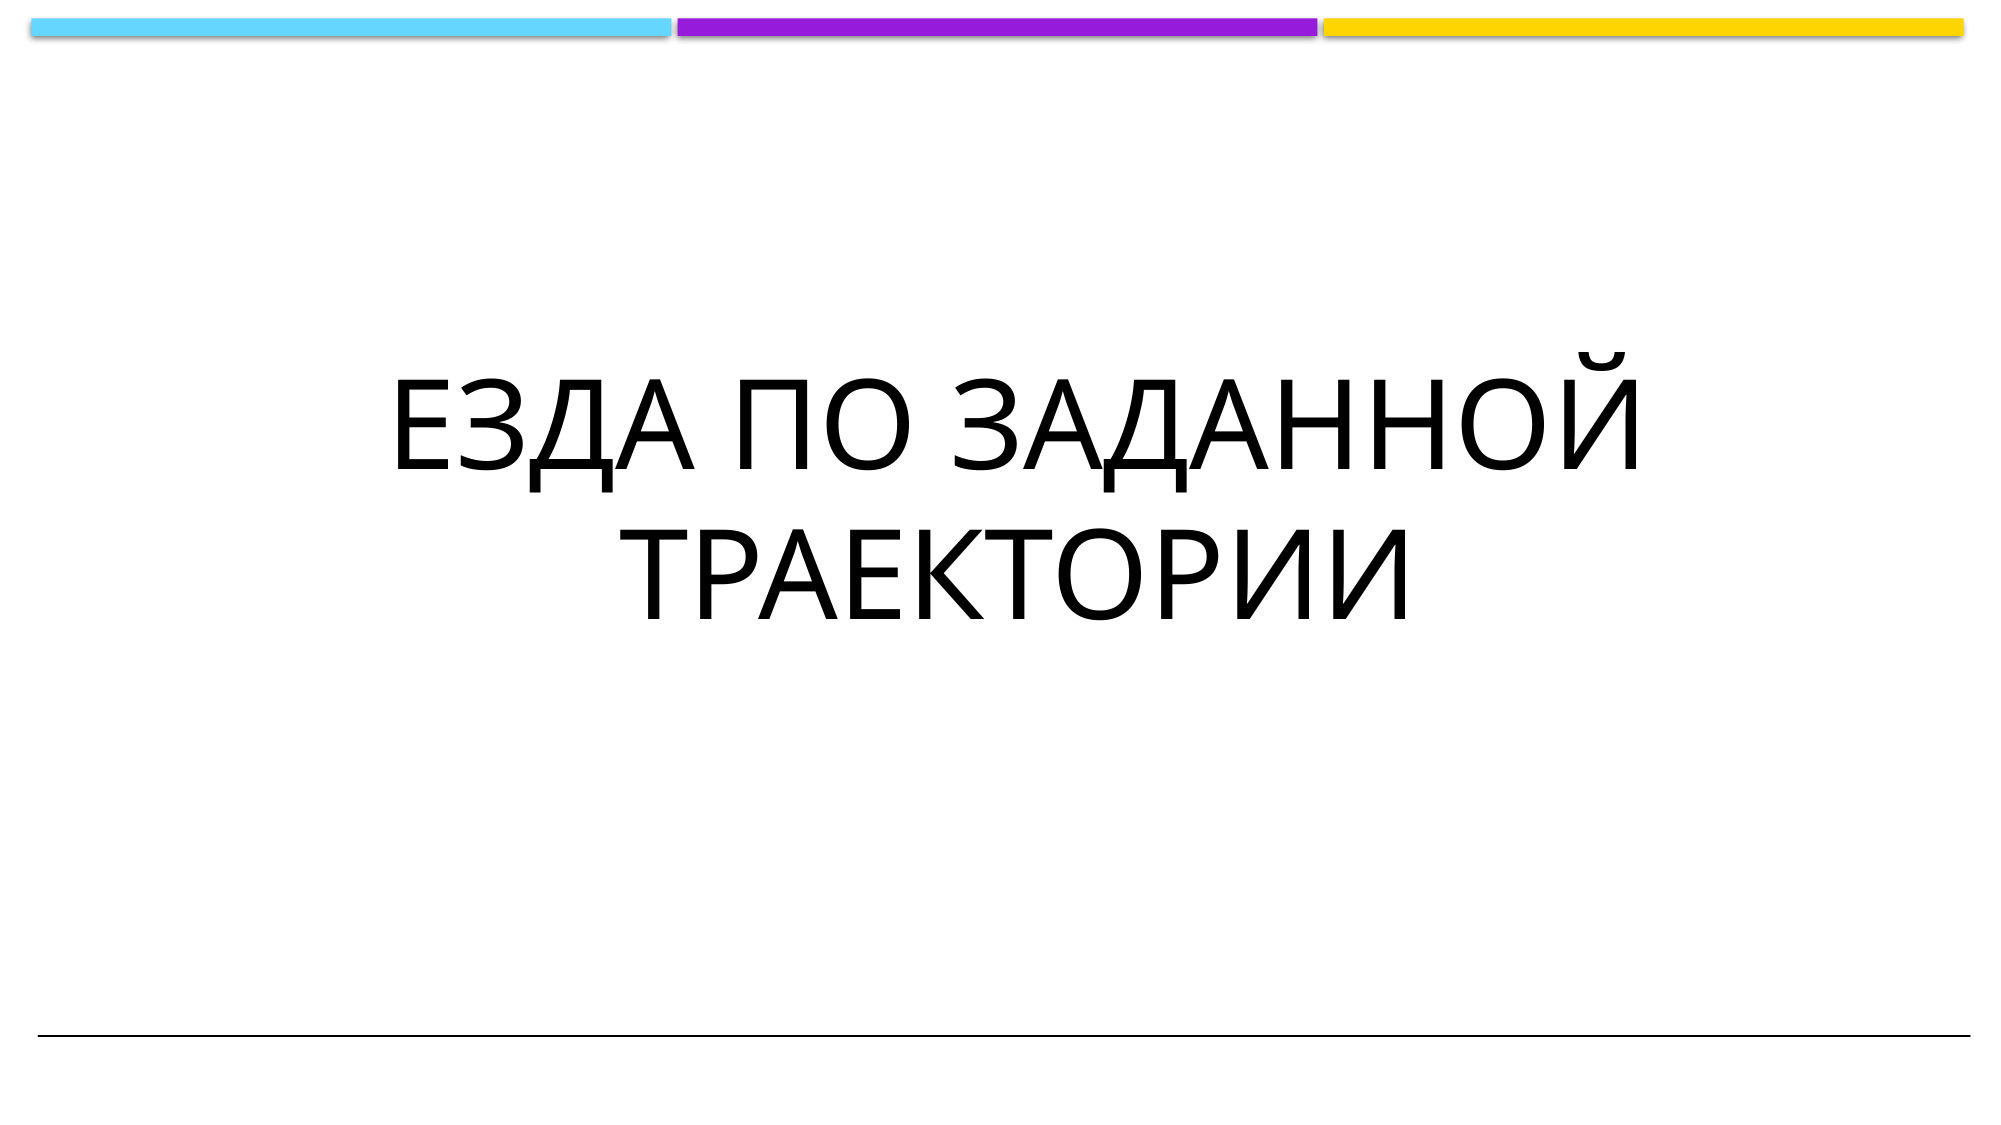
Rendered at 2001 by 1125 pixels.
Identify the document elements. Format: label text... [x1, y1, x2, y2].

title Езда по заданной траектории [53, 260, 1984, 653]
